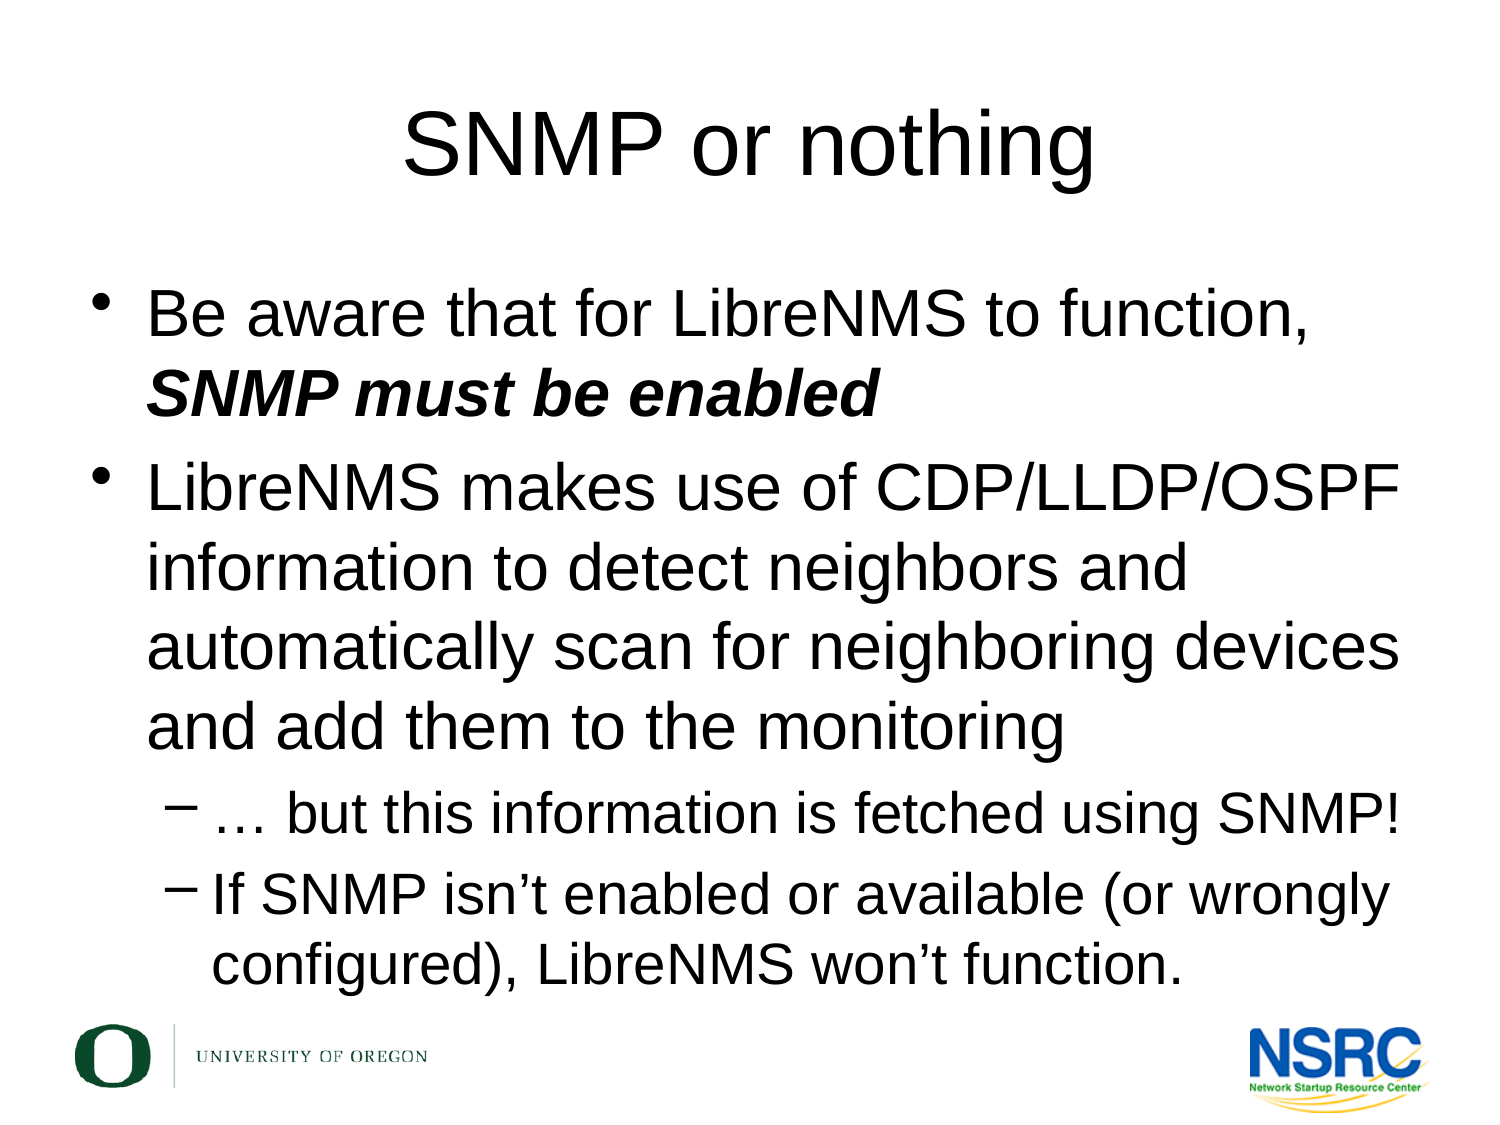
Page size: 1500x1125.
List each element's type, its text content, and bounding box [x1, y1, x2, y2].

list Be aware that for LibreNMS to function, SNMP must be enabled LibreNMS makes use of CDP/LLDP/OSPF information to detect neighbors and automatically scan for neighboring devices and add them to the monitoring … but this information is fetched using SNMP! If SNMP isn’t enabled or available (or wrongly configured), LibreNMS won’t function. [75, 262, 1425, 1005]
picture [1250, 1027, 1430, 1113]
picture [75, 1024, 427, 1088]
title SNMP or nothing [75, 45, 1425, 233]
